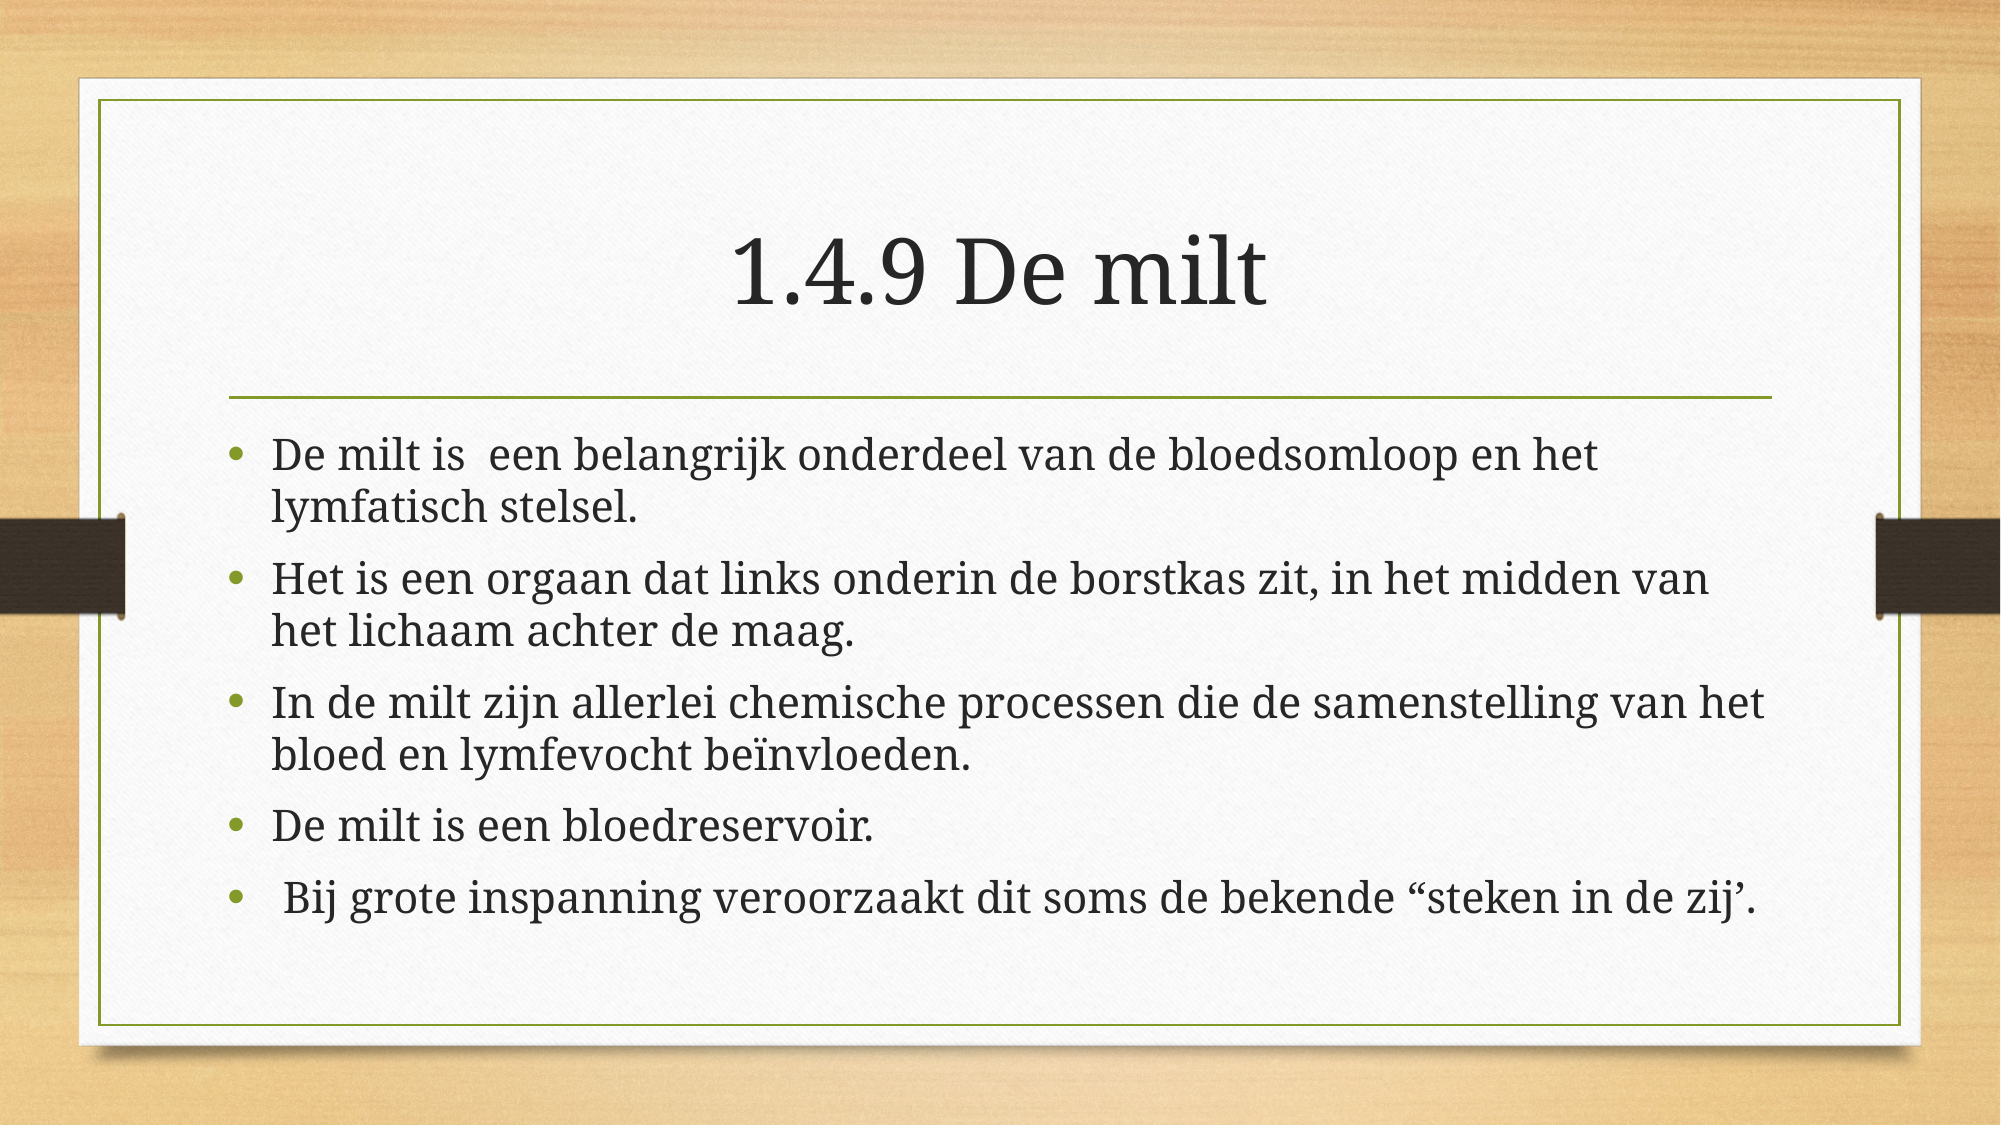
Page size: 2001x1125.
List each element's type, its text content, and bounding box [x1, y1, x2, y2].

picture [0, 0, 2001, 1125]
title 1.4.9 De milt [212, 161, 1788, 375]
list De milt is een belangrijk onderdeel van de bloedsomloop en het lymfatisch stelsel. Het is een orgaan dat links onderin de borstkas zit, in het midden van het lichaam achter de maag. In de milt zijn allerlei chemische processen die de samenstelling van het bloed en lymfevocht beïnvloeden. De milt is een bloedreservoir. Bij grote inspanning veroorzaakt dit soms de bekende “steken in de zij’. [212, 419, 1788, 964]
